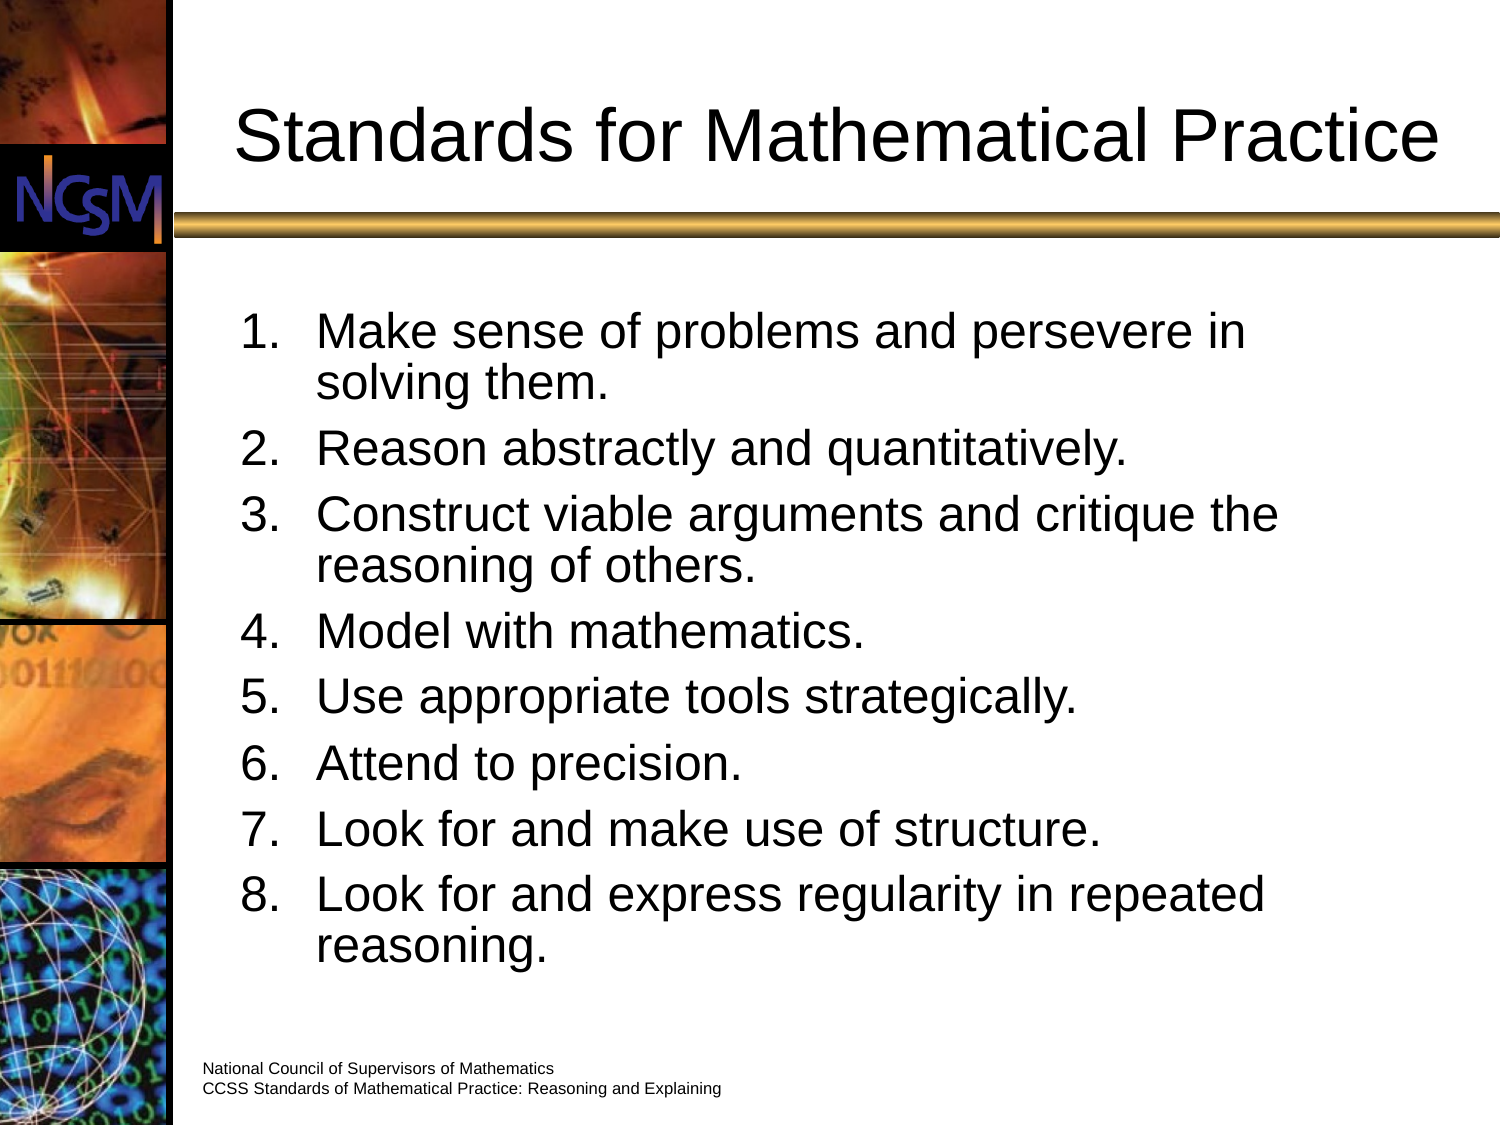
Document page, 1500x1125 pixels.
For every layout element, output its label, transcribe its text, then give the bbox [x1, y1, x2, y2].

slide_number National Council of Supervisors of Mathematics CCSS Standards of Mathematical Practice: Reasoning and Explaining [187, 1050, 900, 1125]
picture [0, 625, 166, 862]
picture [0, 869, 166, 1125]
picture [0, 0, 167, 619]
title Standards for Mathematical Practice [200, 37, 1475, 225]
list Make sense of problems and persevere in solving them. Reason abstractly and quantitatively. Construct viable arguments and critique the reasoning of others. Model with mathematics. Use appropriate tools strategically. Attend to precision. Look for and make use of structure. Look for and express regularity in repeated reasoning. [225, 299, 1388, 938]
